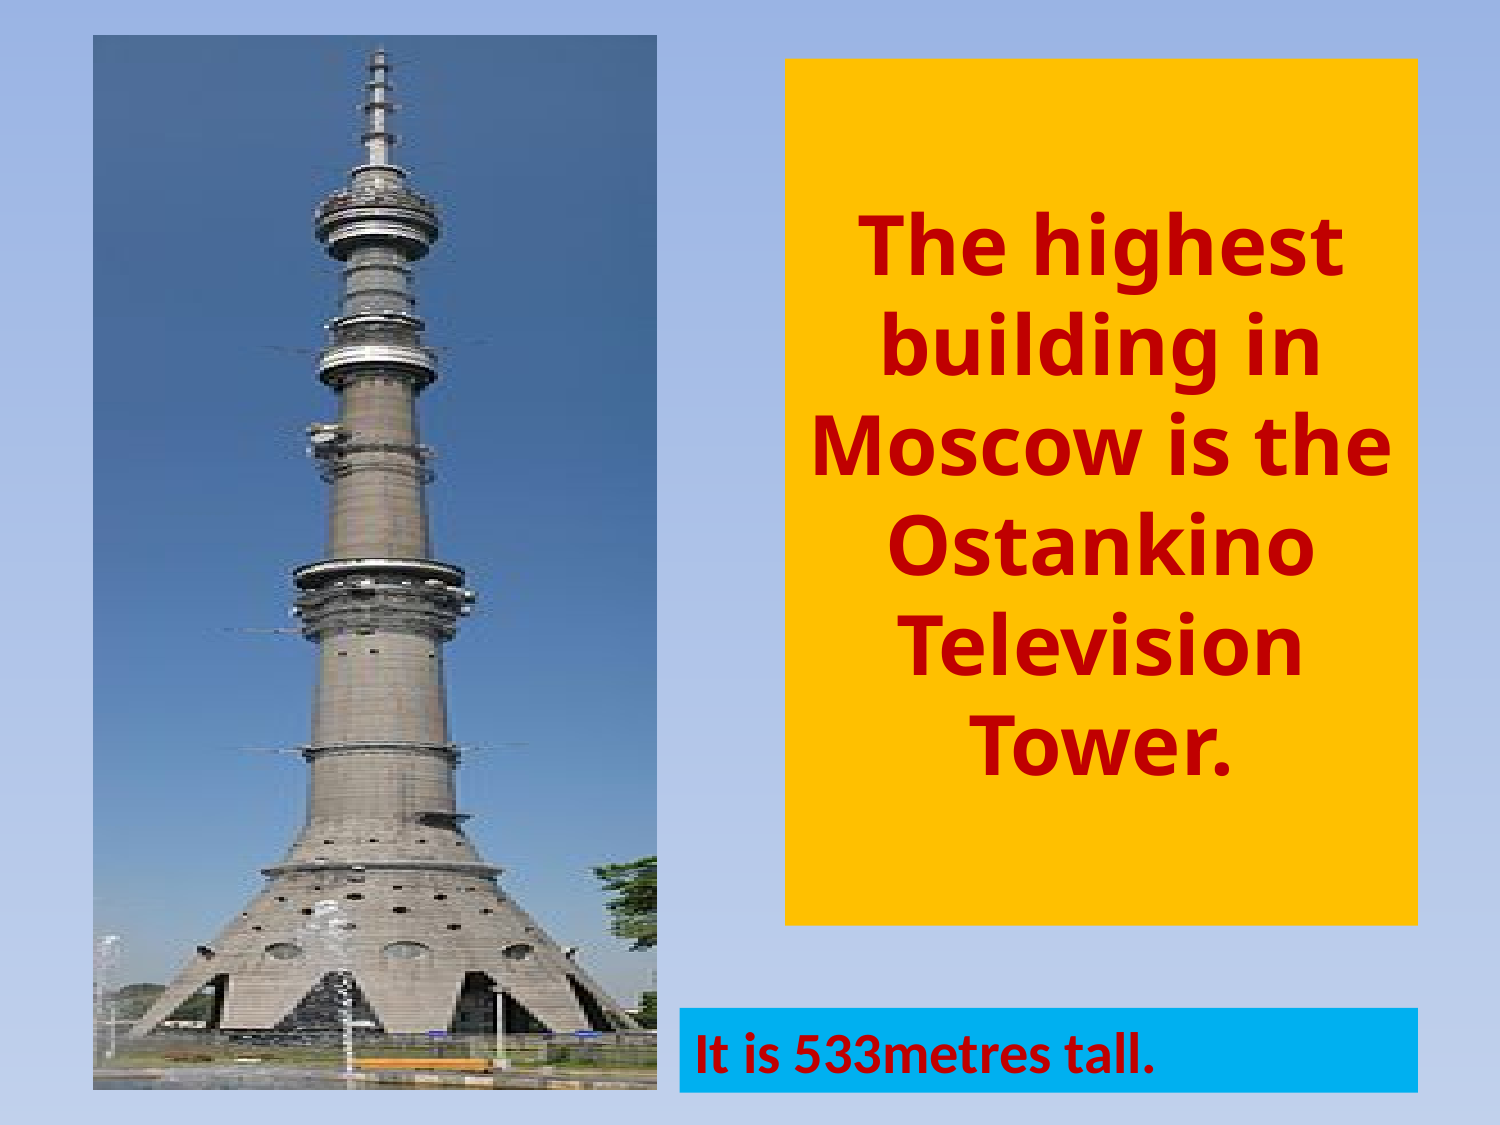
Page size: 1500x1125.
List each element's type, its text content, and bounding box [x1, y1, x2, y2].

title The highest building in Moscow is the Ostankino Television Tower. [785, 58, 1418, 926]
picture [93, 34, 657, 1091]
text_box It is 533metres tall. [679, 1007, 1418, 1093]
